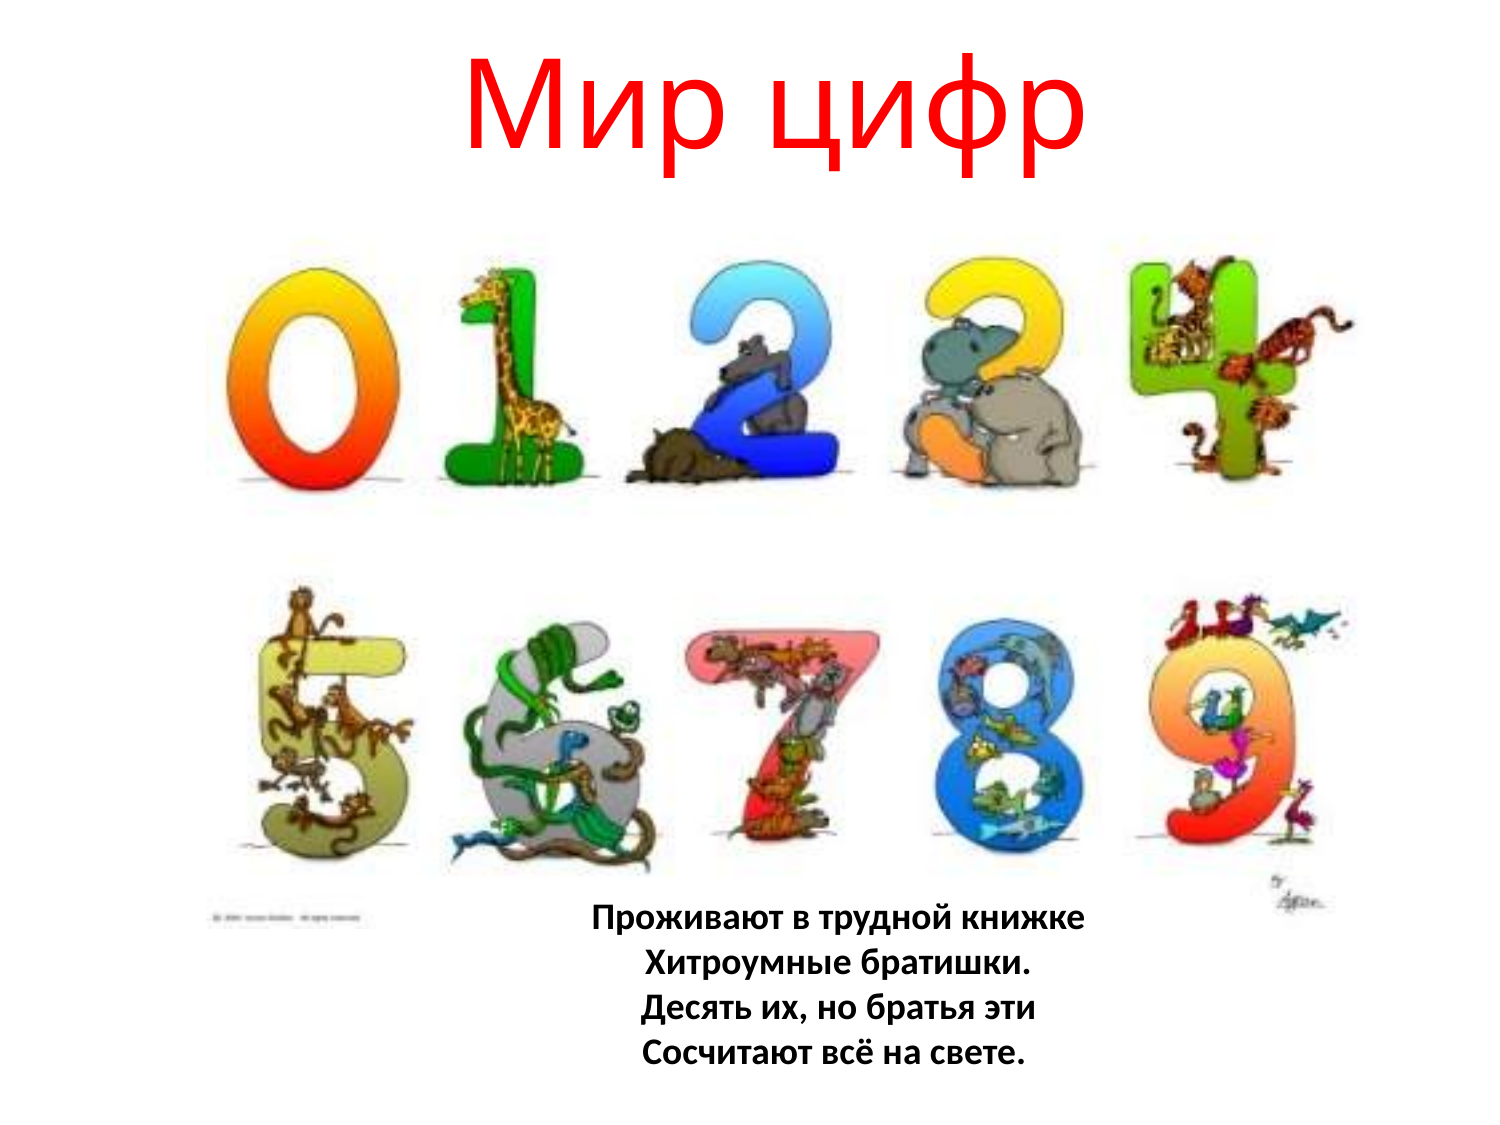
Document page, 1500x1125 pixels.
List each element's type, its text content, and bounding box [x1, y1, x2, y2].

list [206, 196, 1379, 929]
title Мир цифр [100, 4, 1451, 193]
text_box Проживают в трудной книжке Хитроумные братишки. Десять их, но братья эти Сосчитают всё на свете. [478, 937, 1199, 1079]
